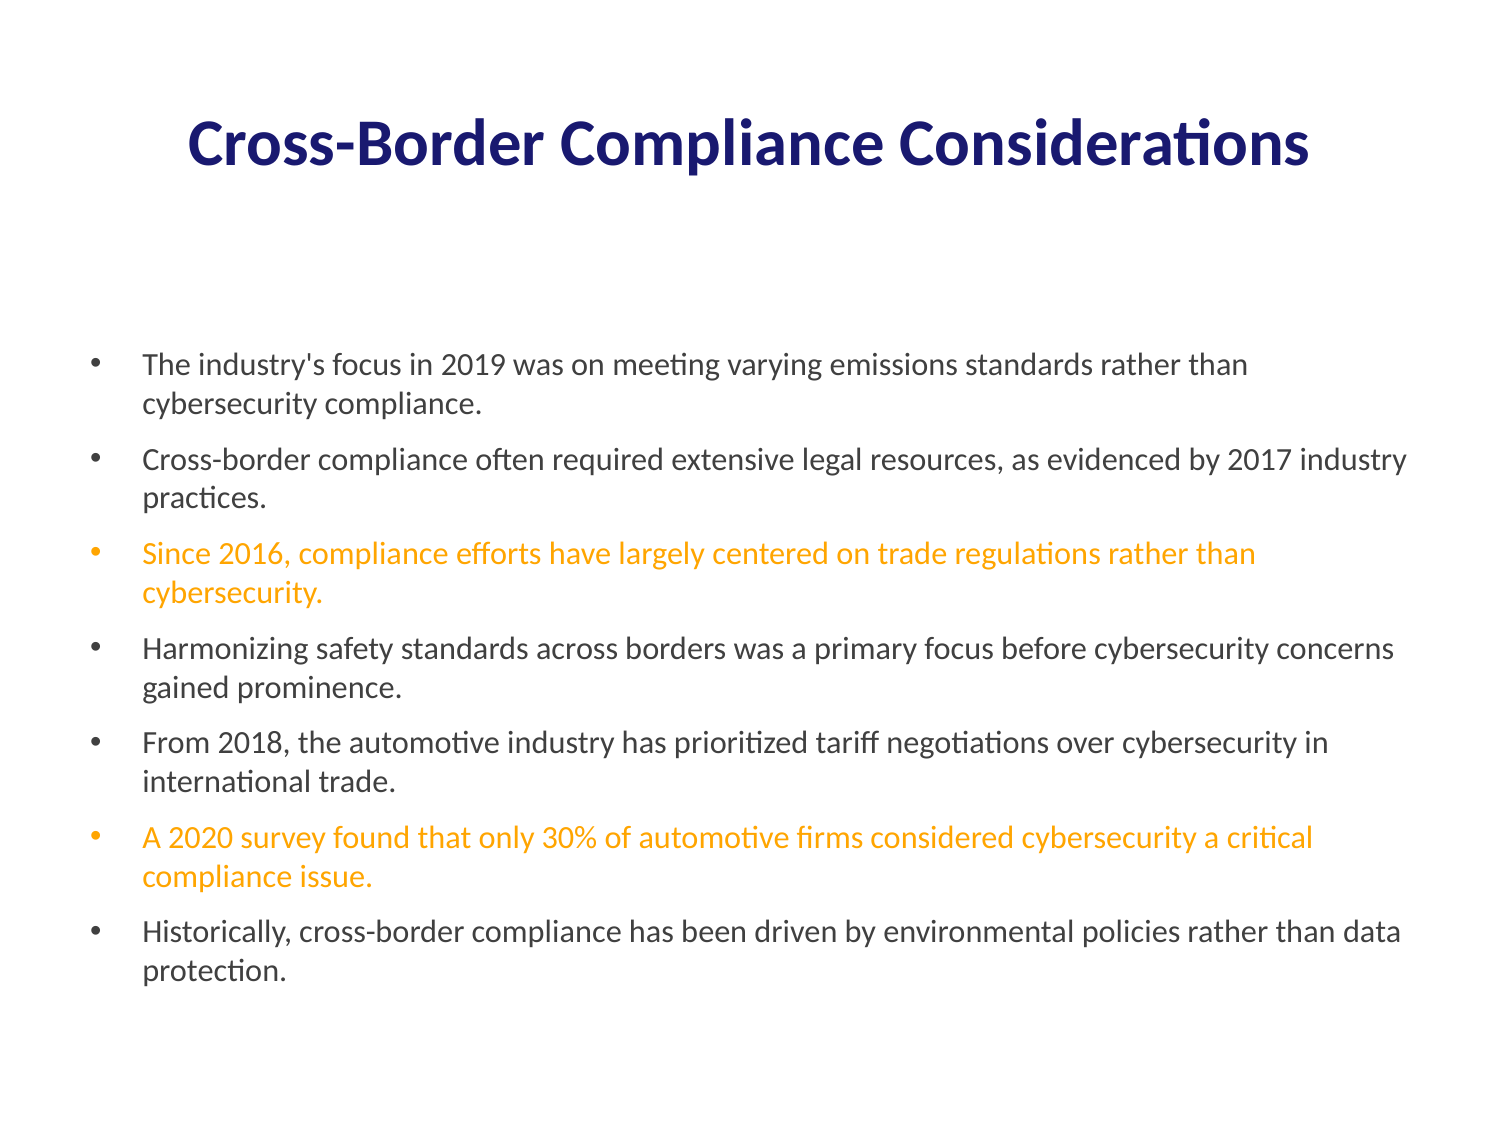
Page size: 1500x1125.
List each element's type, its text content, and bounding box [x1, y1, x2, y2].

title Cross-Border Compliance Considerations [75, 45, 1425, 233]
list The industry's focus in 2019 was on meeting varying emissions standards rather than cybersecurity compliance. Cross-border compliance often required extensive legal resources, as evidenced by 2017 industry practices. Since 2016, compliance efforts have largely centered on trade regulations rather than cybersecurity. Harmonizing safety standards across borders was a primary focus before cybersecurity concerns gained prominence. From 2018, the automotive industry has prioritized tariff negotiations over cybersecurity in international trade. A 2020 survey found that only 30% of automotive firms considered cybersecurity a critical compliance issue. Historically, cross-border compliance has been driven by environmental policies rather than data protection. [75, 260, 1425, 1004]
